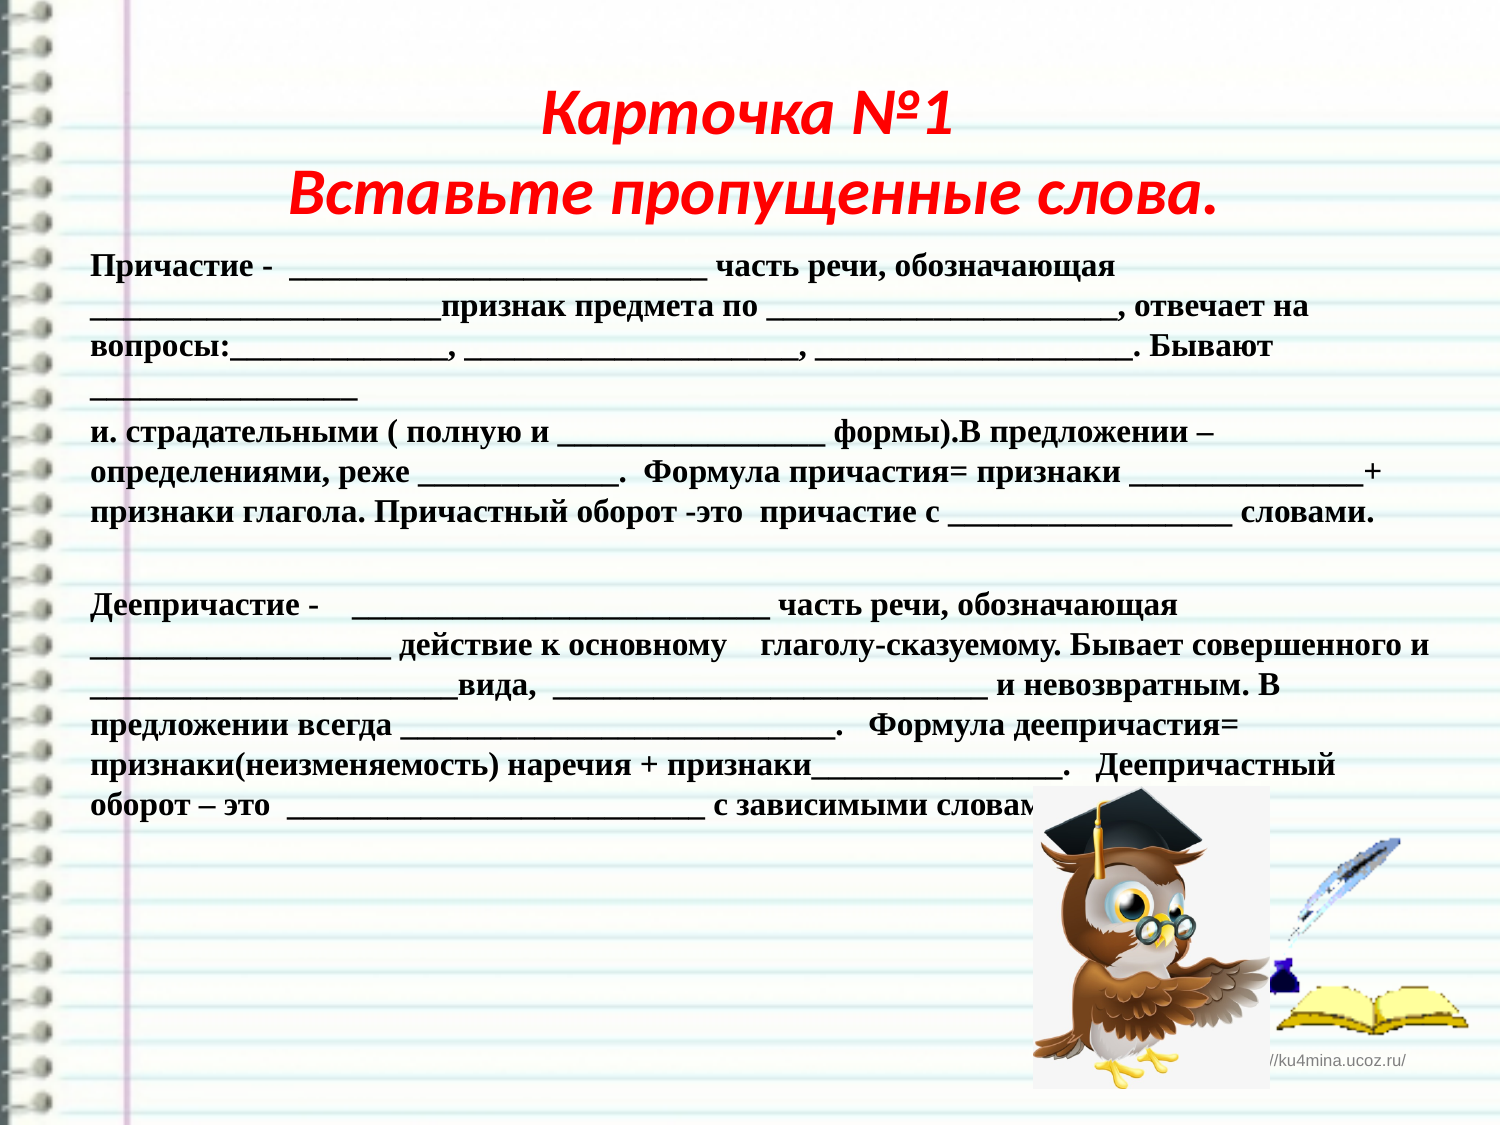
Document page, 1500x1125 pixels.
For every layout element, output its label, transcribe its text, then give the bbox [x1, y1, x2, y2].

list [586, 149, 1425, 235]
list Причастие - _________________________ часть речи, обозначающая _____________________признак предмета по _____________________, отвечает на вопросы:_____________, ____________________, ___________________. Бывают ________________ и. страдательными ( полную и ________________ формы).В предложении – определениями, реже ____________. Формула причастия= признаки ______________+ признаки глагола. Причастный оборот -это причастие с _________________ словами. Деепричастие - _________________________ часть речи, обозначающая __________________ действие к основному глаголу-сказуемому. Бывает совершенного и ______________________вида, __________________________ и невозвратным. В предложении всегда __________________________. Формула деепричастия= признаки(неизменяемость) наречия + признаки_______________. Деепричастный оборот – это _________________________ с зависимыми словами. [75, 235, 1447, 1089]
picture [0, 0, 1500, 1125]
title Карточка №1 Вставьте пропущенные слова. [75, 44, 1436, 235]
